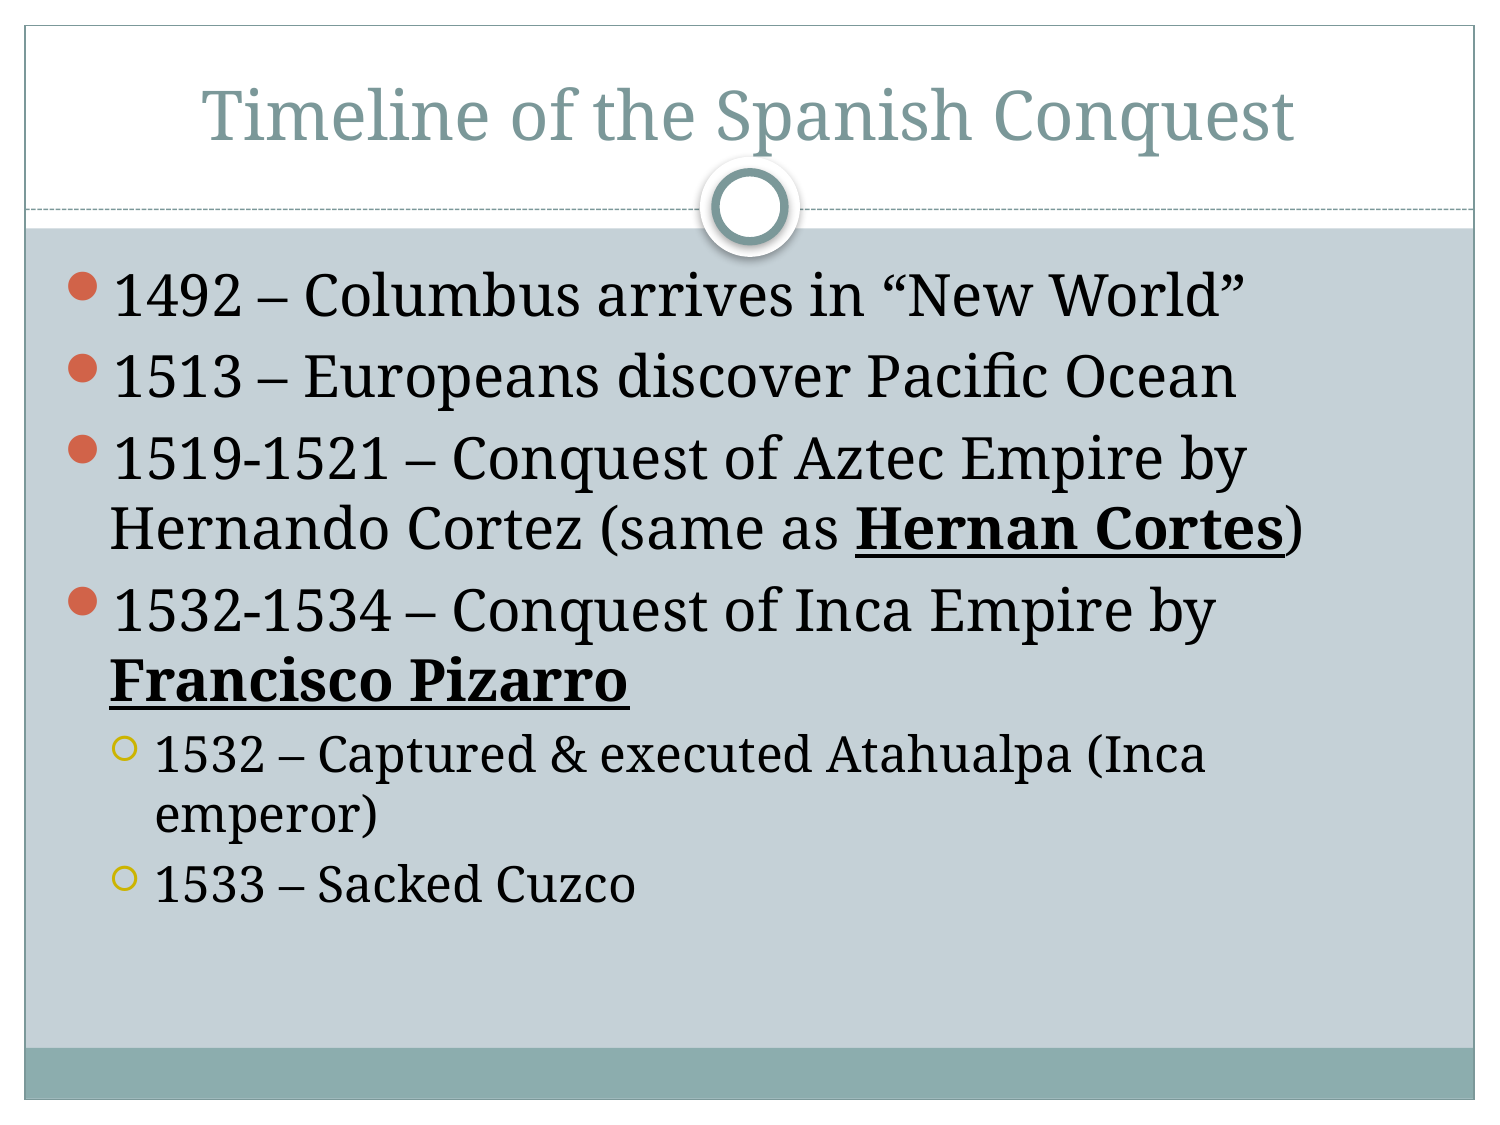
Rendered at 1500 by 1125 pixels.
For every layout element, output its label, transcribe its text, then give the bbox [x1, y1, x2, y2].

title Timeline of the Spanish Conquest [49, 37, 1450, 162]
list 1492 – Columbus arrives in “New World” 1513 – Europeans discover Pacific Ocean 1519-1521 – Conquest of Aztec Empire by Hernando Cortez (same as Hernan Cortes) 1532-1534 – Conquest of Inca Empire by Francisco Pizarro 1532 – Captured & executed Atahualpa (Inca emperor) 1533 – Sacked Cuzco [49, 250, 1445, 1001]
